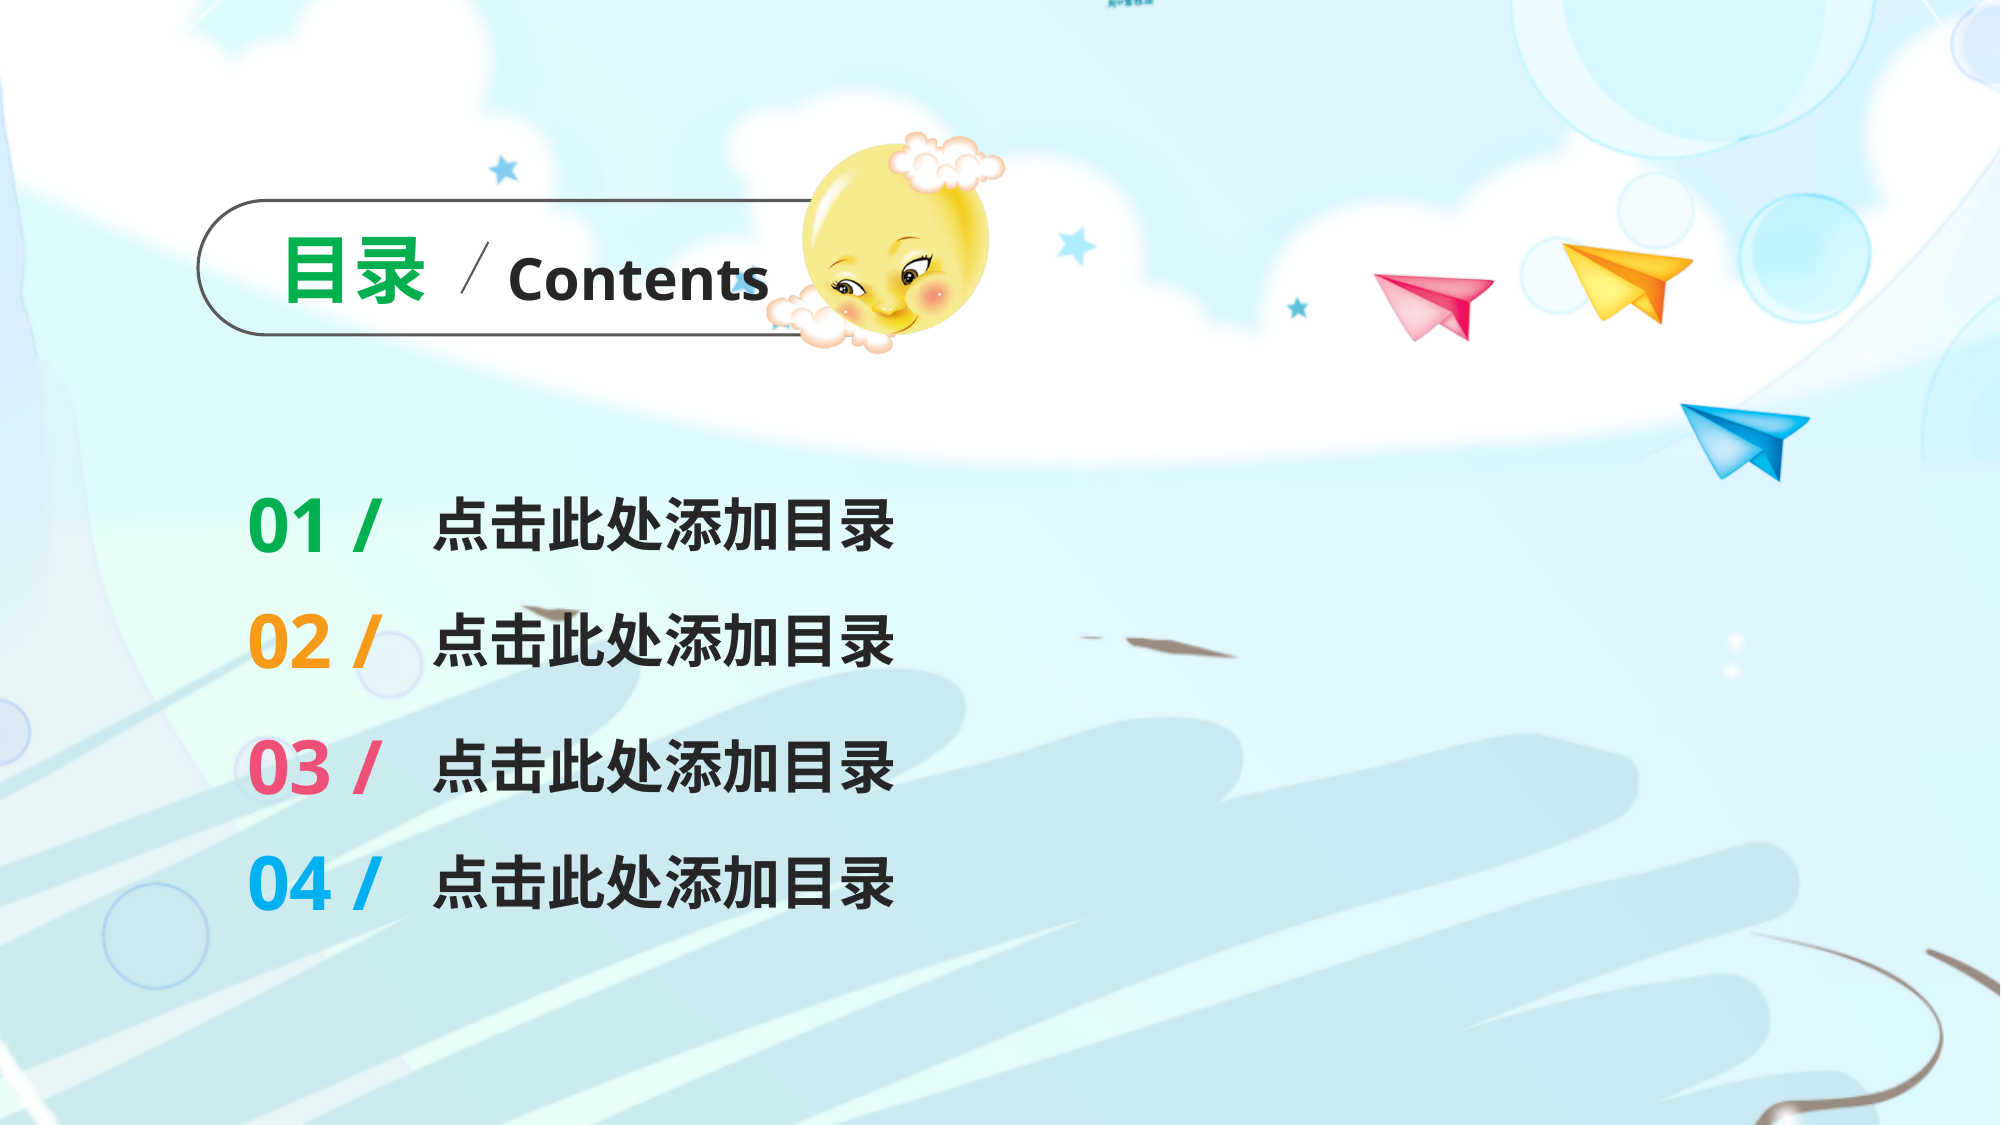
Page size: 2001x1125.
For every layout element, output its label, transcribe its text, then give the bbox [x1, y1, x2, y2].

text_box 点击此处添加目录 [420, 722, 978, 808]
text_box 点击此处添加目录 [420, 838, 978, 924]
text_box 03 / [232, 712, 420, 818]
text_box 点击此处添加目录 [420, 480, 978, 566]
text_box 04 / [232, 828, 420, 934]
text_box 02 / [232, 586, 420, 692]
picture [0, 0, 2001, 1125]
text_box 01 / [232, 470, 420, 575]
text_box 点击此处添加目录 [420, 596, 978, 682]
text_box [197, 200, 721, 335]
